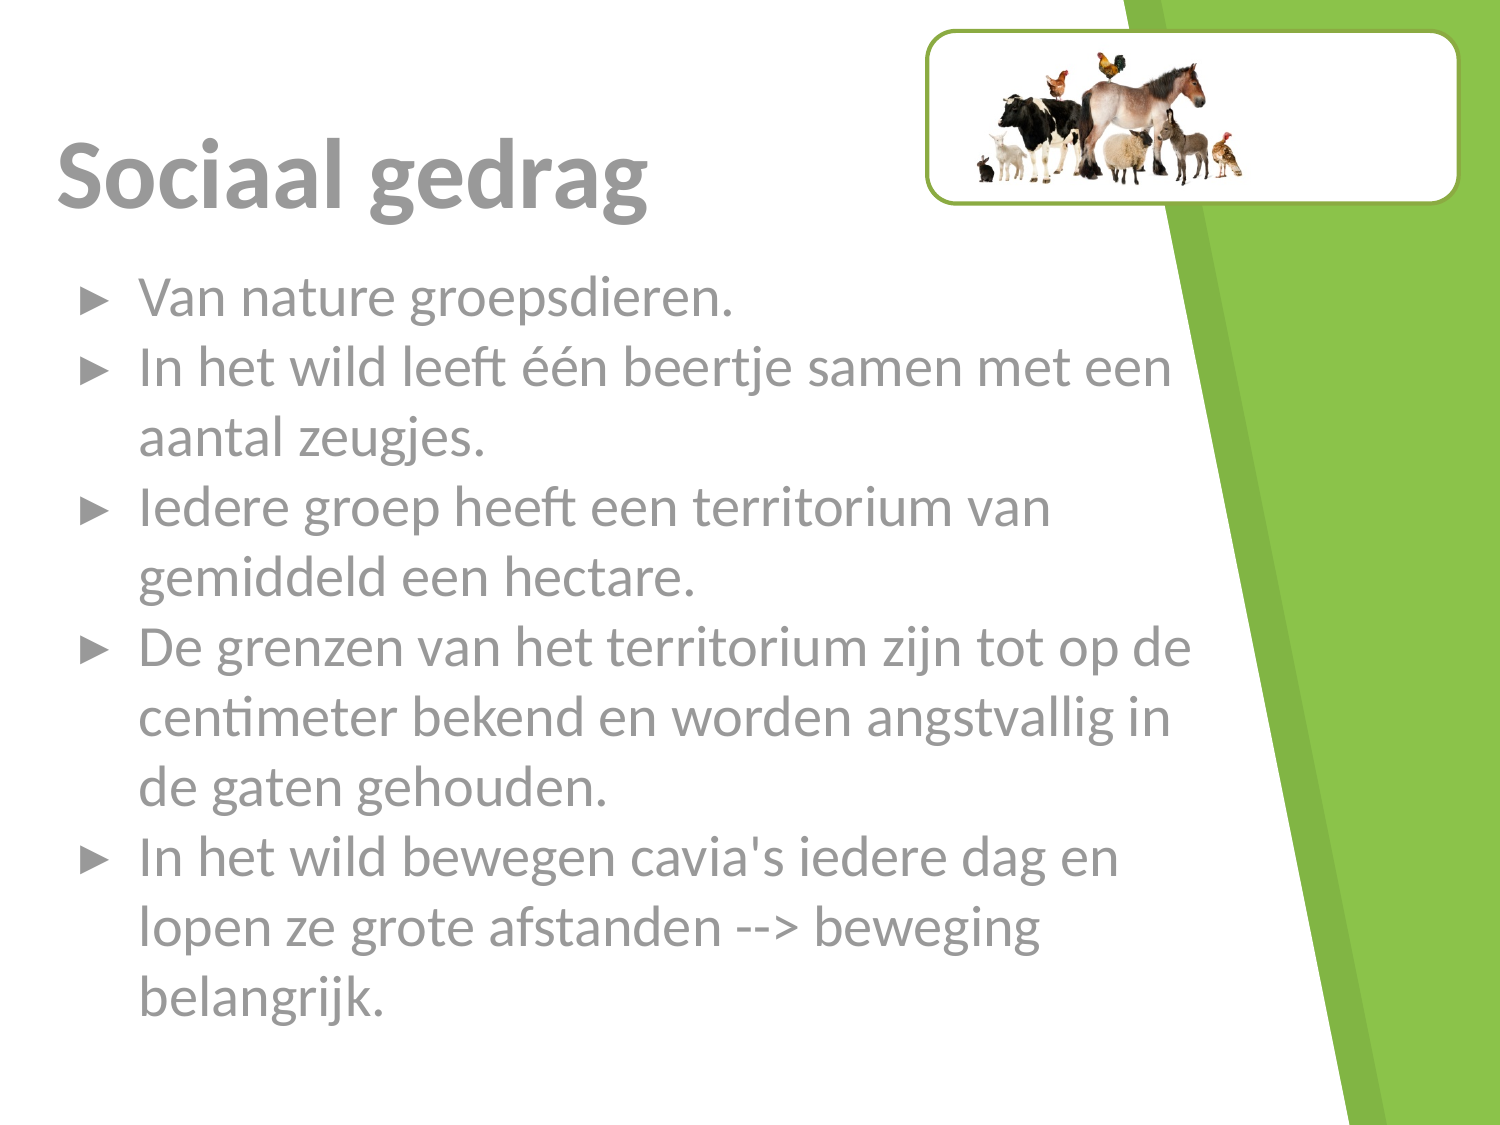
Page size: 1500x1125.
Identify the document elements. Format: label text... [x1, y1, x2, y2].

text_box [925, 28, 1461, 206]
title Sociaal gedrag [41, 78, 915, 244]
picture [974, 42, 1260, 191]
list Van nature groepsdieren. In het wild leeft één beertje samen met een aantal zeugjes. Iedere groep heeft een territorium van gemiddeld een hectare. De grenzen van het territorium zijn tot op de centimeter bekend en worden angstvallig in de gaten gehouden. In het wild bewegen cavia's iedere dag en lopen ze grote afstanden --> beweging belangrijk. [64, 243, 1235, 1047]
